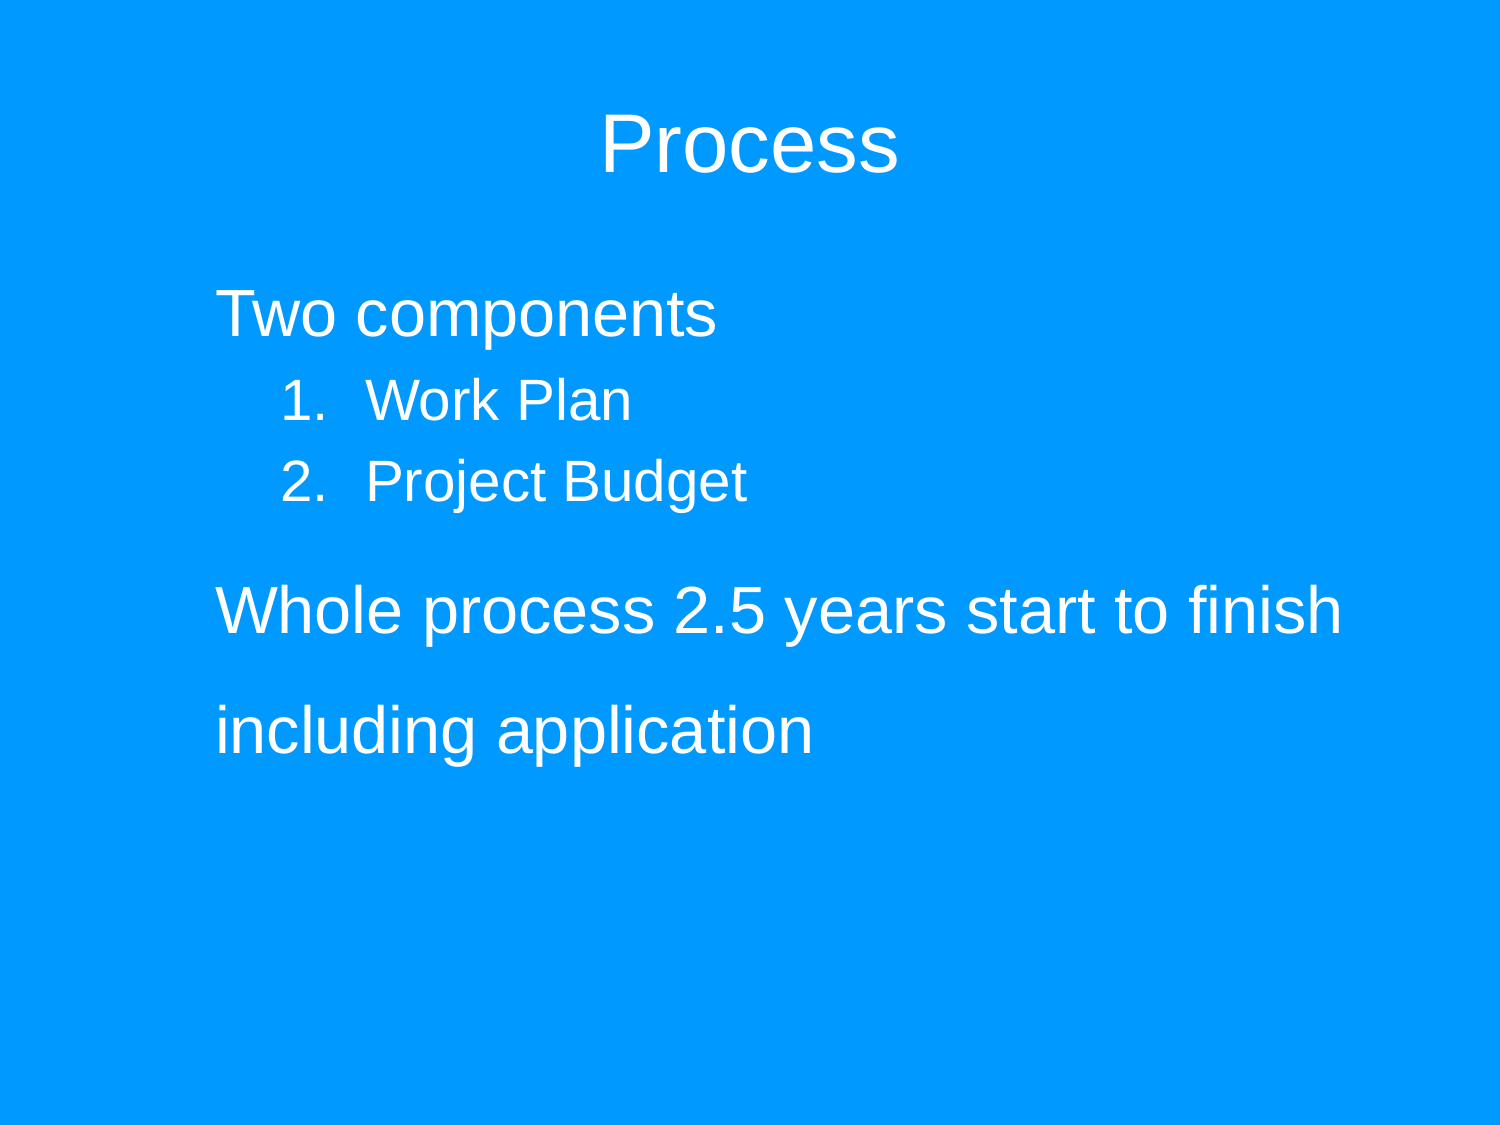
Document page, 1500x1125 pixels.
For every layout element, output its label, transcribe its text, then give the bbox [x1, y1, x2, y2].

title Process [75, 45, 1425, 233]
list Two components Work Plan Project Budget Whole process 2.5 years start to finish including application [200, 262, 1413, 788]
